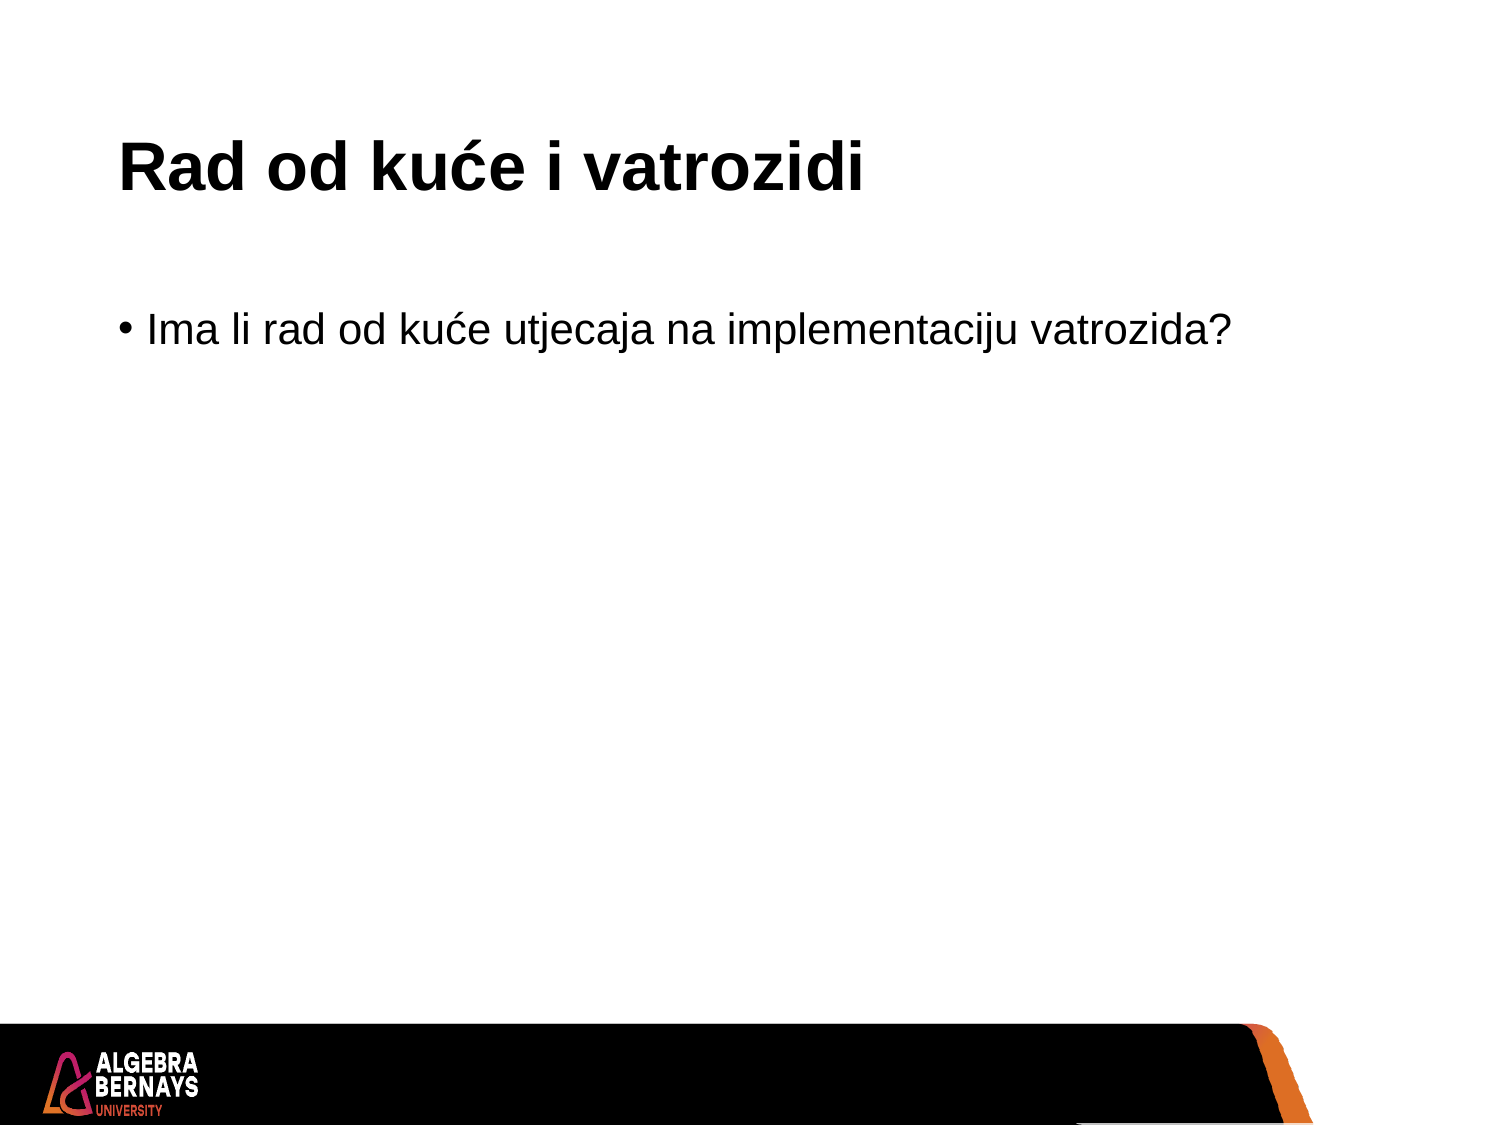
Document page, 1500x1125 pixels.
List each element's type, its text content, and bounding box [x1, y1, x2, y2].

title Rad od kuće i vatrozidi [103, 59, 1397, 278]
picture [0, 1023, 1468, 1125]
list Ima li rad od kuće utjecaja na implementaciju vatrozida? [103, 299, 1397, 1014]
